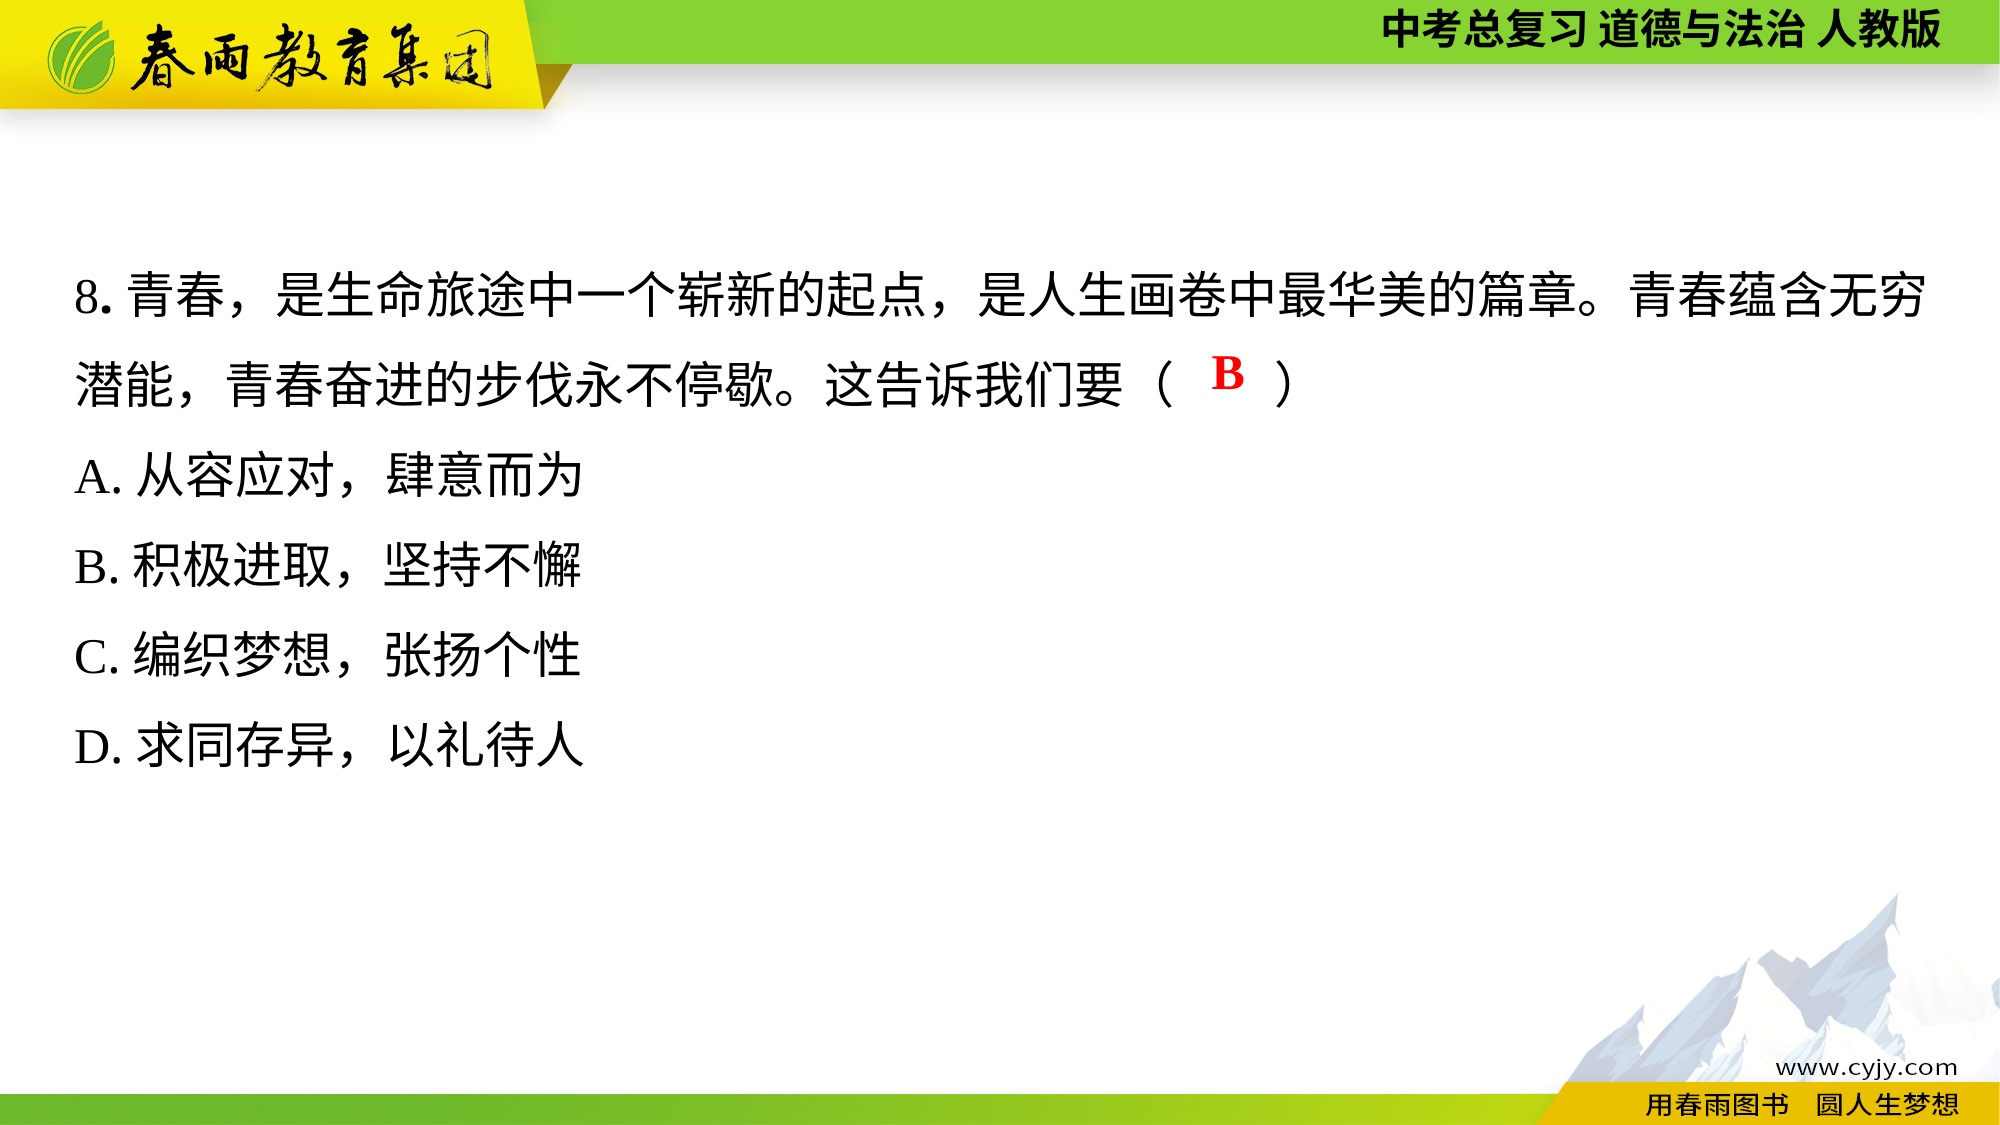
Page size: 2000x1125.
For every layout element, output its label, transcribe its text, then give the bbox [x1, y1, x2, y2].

text_box B [1196, 332, 1260, 408]
picture [0, 0, 2000, 1125]
list 8.青春，是生命旅途中一个崭新的起点，是人生画卷中最华美的篇章。青春蕴含无穷潜能，青春奋进的步伐永不停歇。这告诉我们要（ ） A.从容应对，肆意而为 B.积极进取，坚持不懈 C.编织梦想，张扬个性 D.求同存异，以礼待人 [59, 226, 1944, 776]
